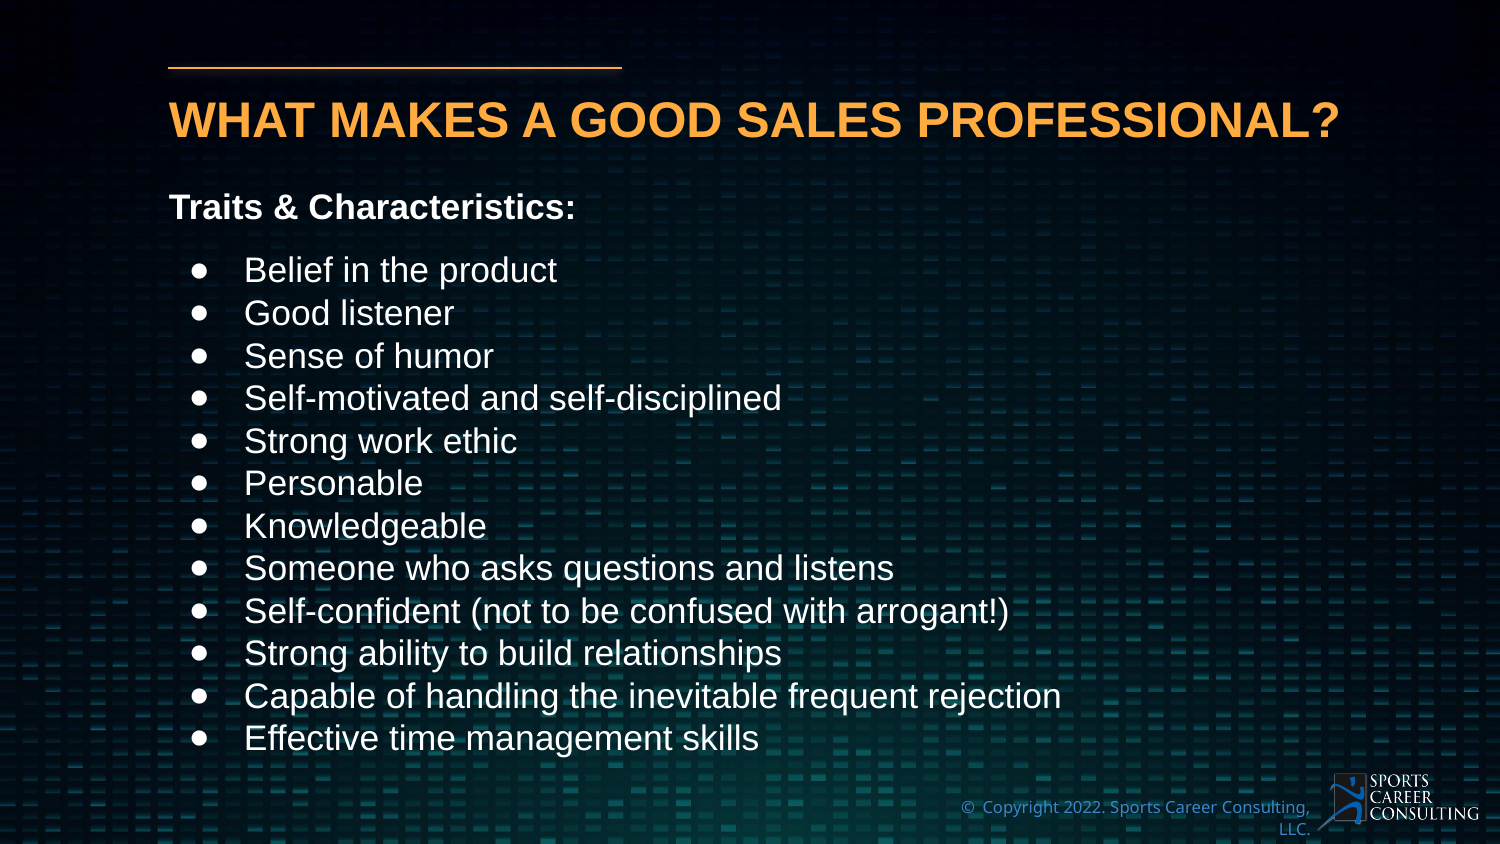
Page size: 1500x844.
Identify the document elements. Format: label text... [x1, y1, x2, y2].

text_box © Copyright 2022. Sports Career Consulting, LLC. [914, 769, 1326, 844]
picture [0, 0, 1500, 844]
title WHAT MAKES A GOOD SALES PROFESSIONAL? [153, 72, 1469, 169]
list Traits & Characteristics: Belief in the product Good listener Sense of humor Self-motivated and self-disciplined Strong work ethic Personable Knowledgeable Someone who asks questions and listens Self-confident (not to be confused with arrogant!) Strong ability to build relationships Capable of handling the inevitable frequent rejection Effective time management skills [153, 169, 1469, 753]
